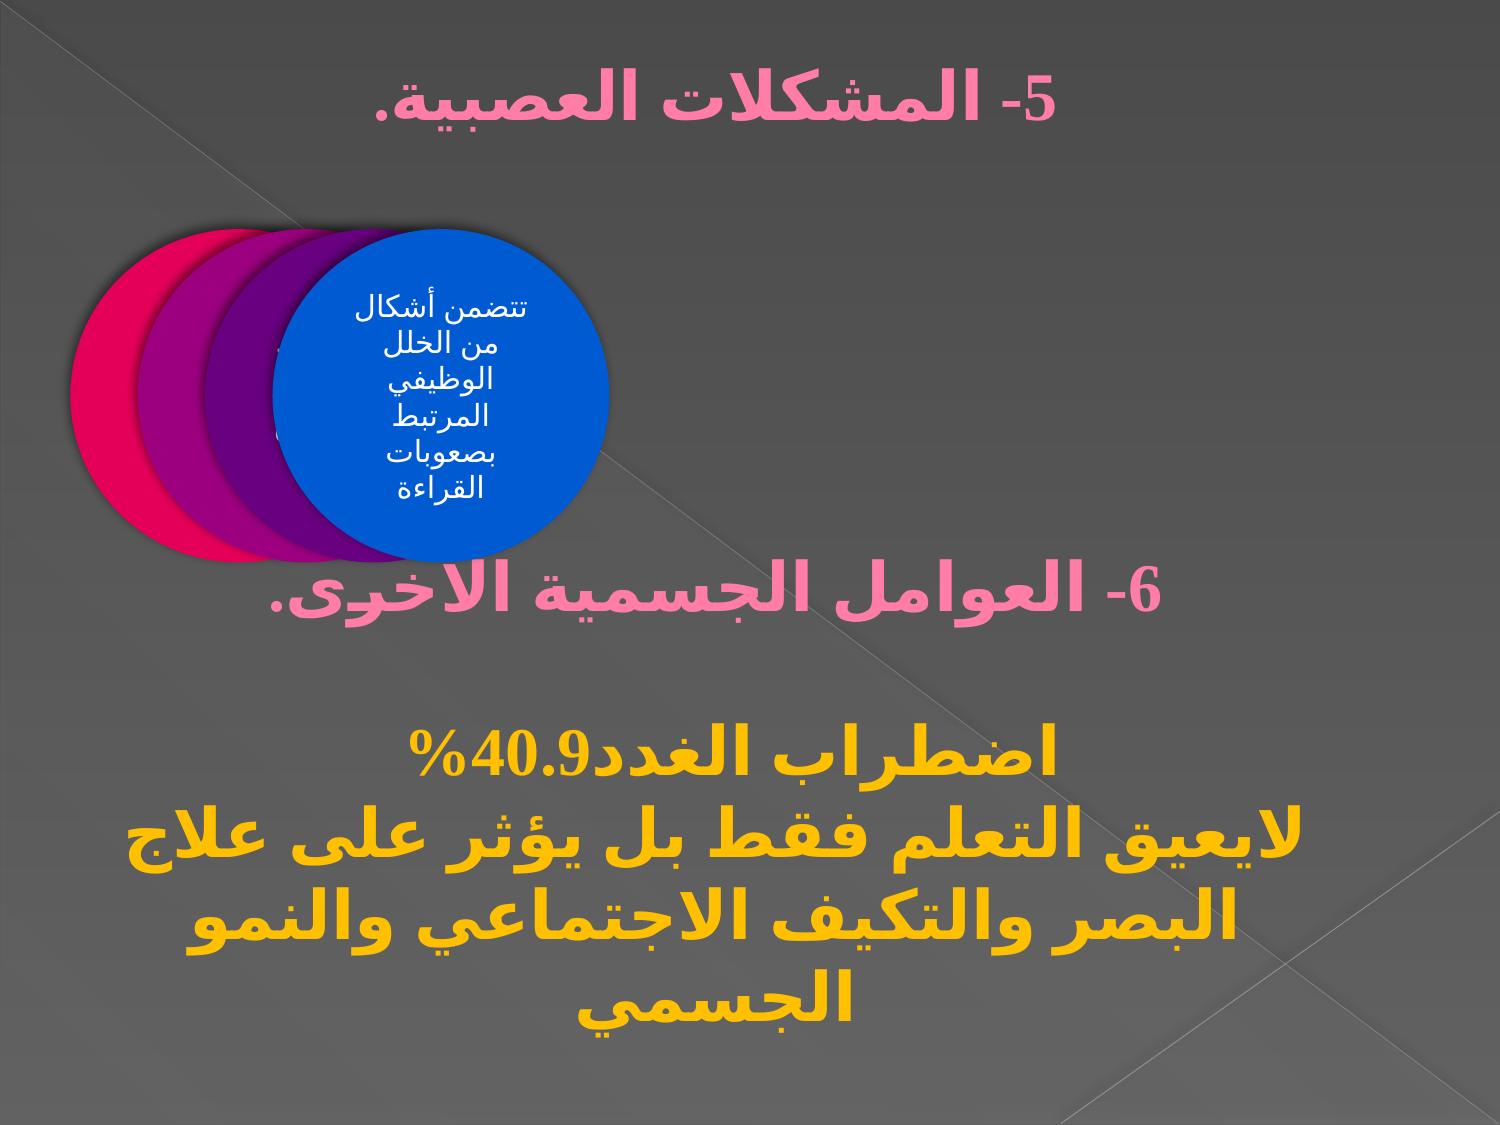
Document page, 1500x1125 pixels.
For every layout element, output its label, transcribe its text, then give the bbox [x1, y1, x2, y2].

title 5- المشكلات العصبية. 6- العوامل الجسمية الاخرى. اضطراب الغدد40.9% لايعيق التعلم فقط بل يؤثر على علاج البصر والتكيف الاجتماعي والنمو الجسمي [75, 43, 1425, 1125]
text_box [70, 228, 1419, 563]
